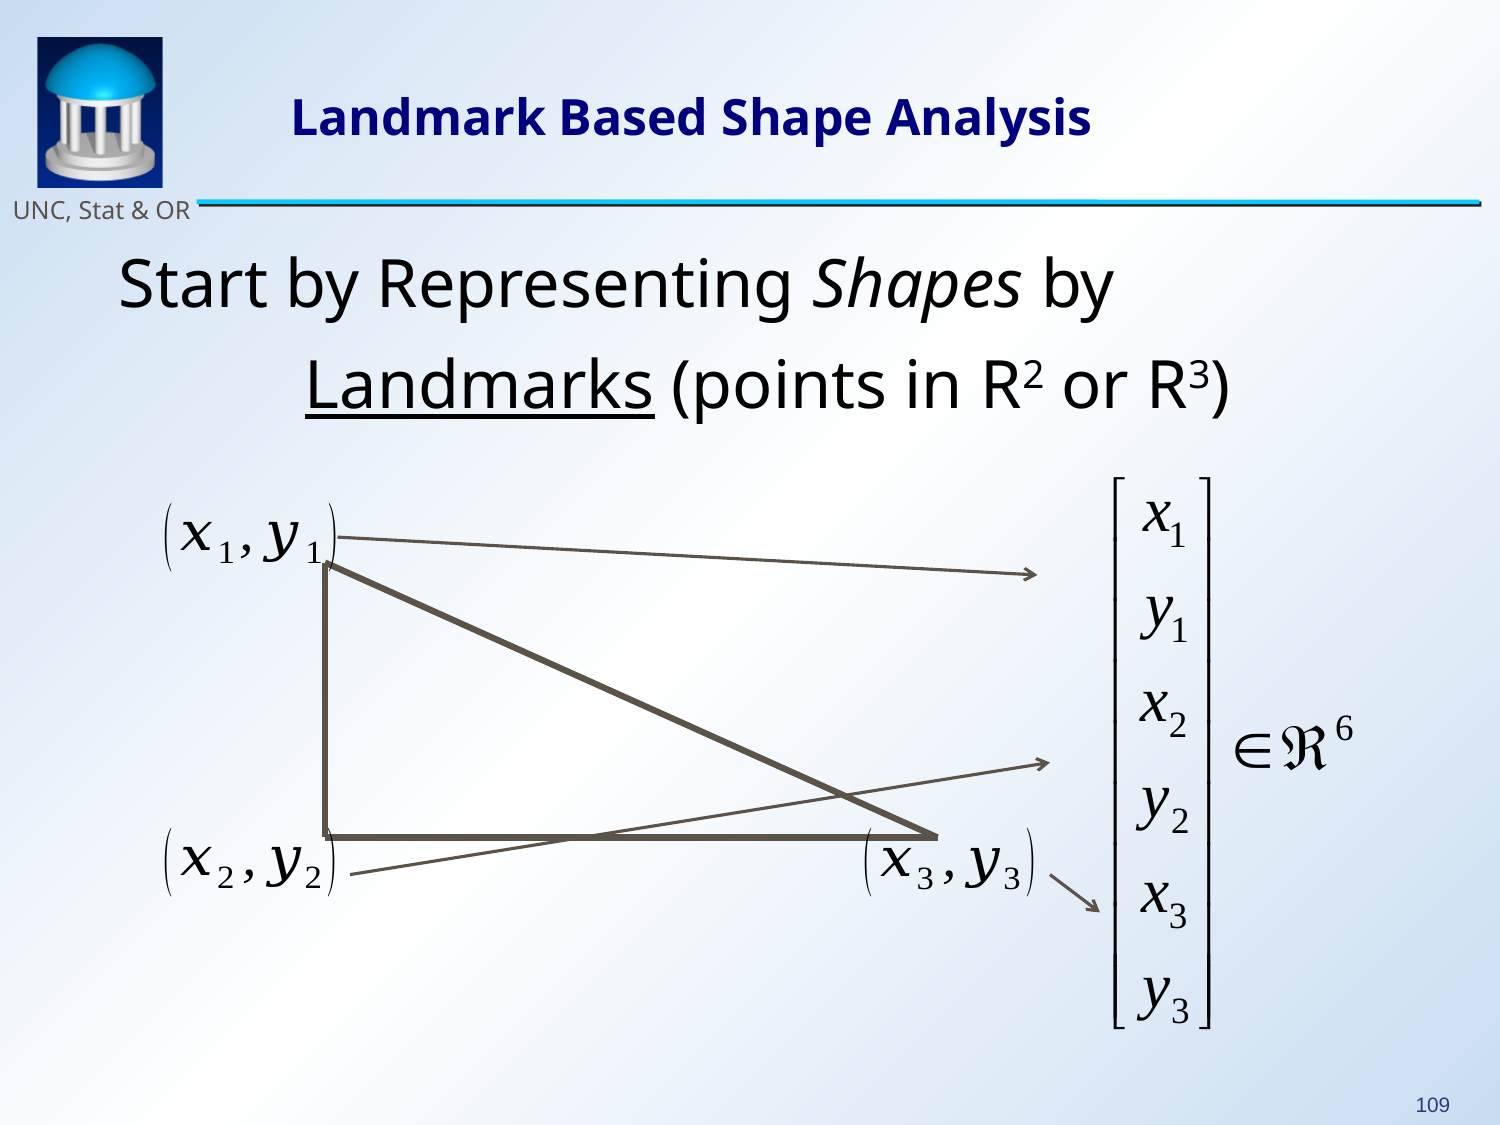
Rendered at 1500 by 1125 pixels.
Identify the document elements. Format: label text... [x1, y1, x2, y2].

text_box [324, 562, 938, 838]
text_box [349, 762, 1051, 875]
list Start by Representing Shapes by Landmarks (points in R2 or R3) [103, 224, 1432, 1076]
title Landmark Based Shape Analysis [274, 74, 1448, 156]
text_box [1049, 874, 1101, 913]
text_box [1098, 462, 1364, 1045]
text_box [337, 536, 1038, 576]
